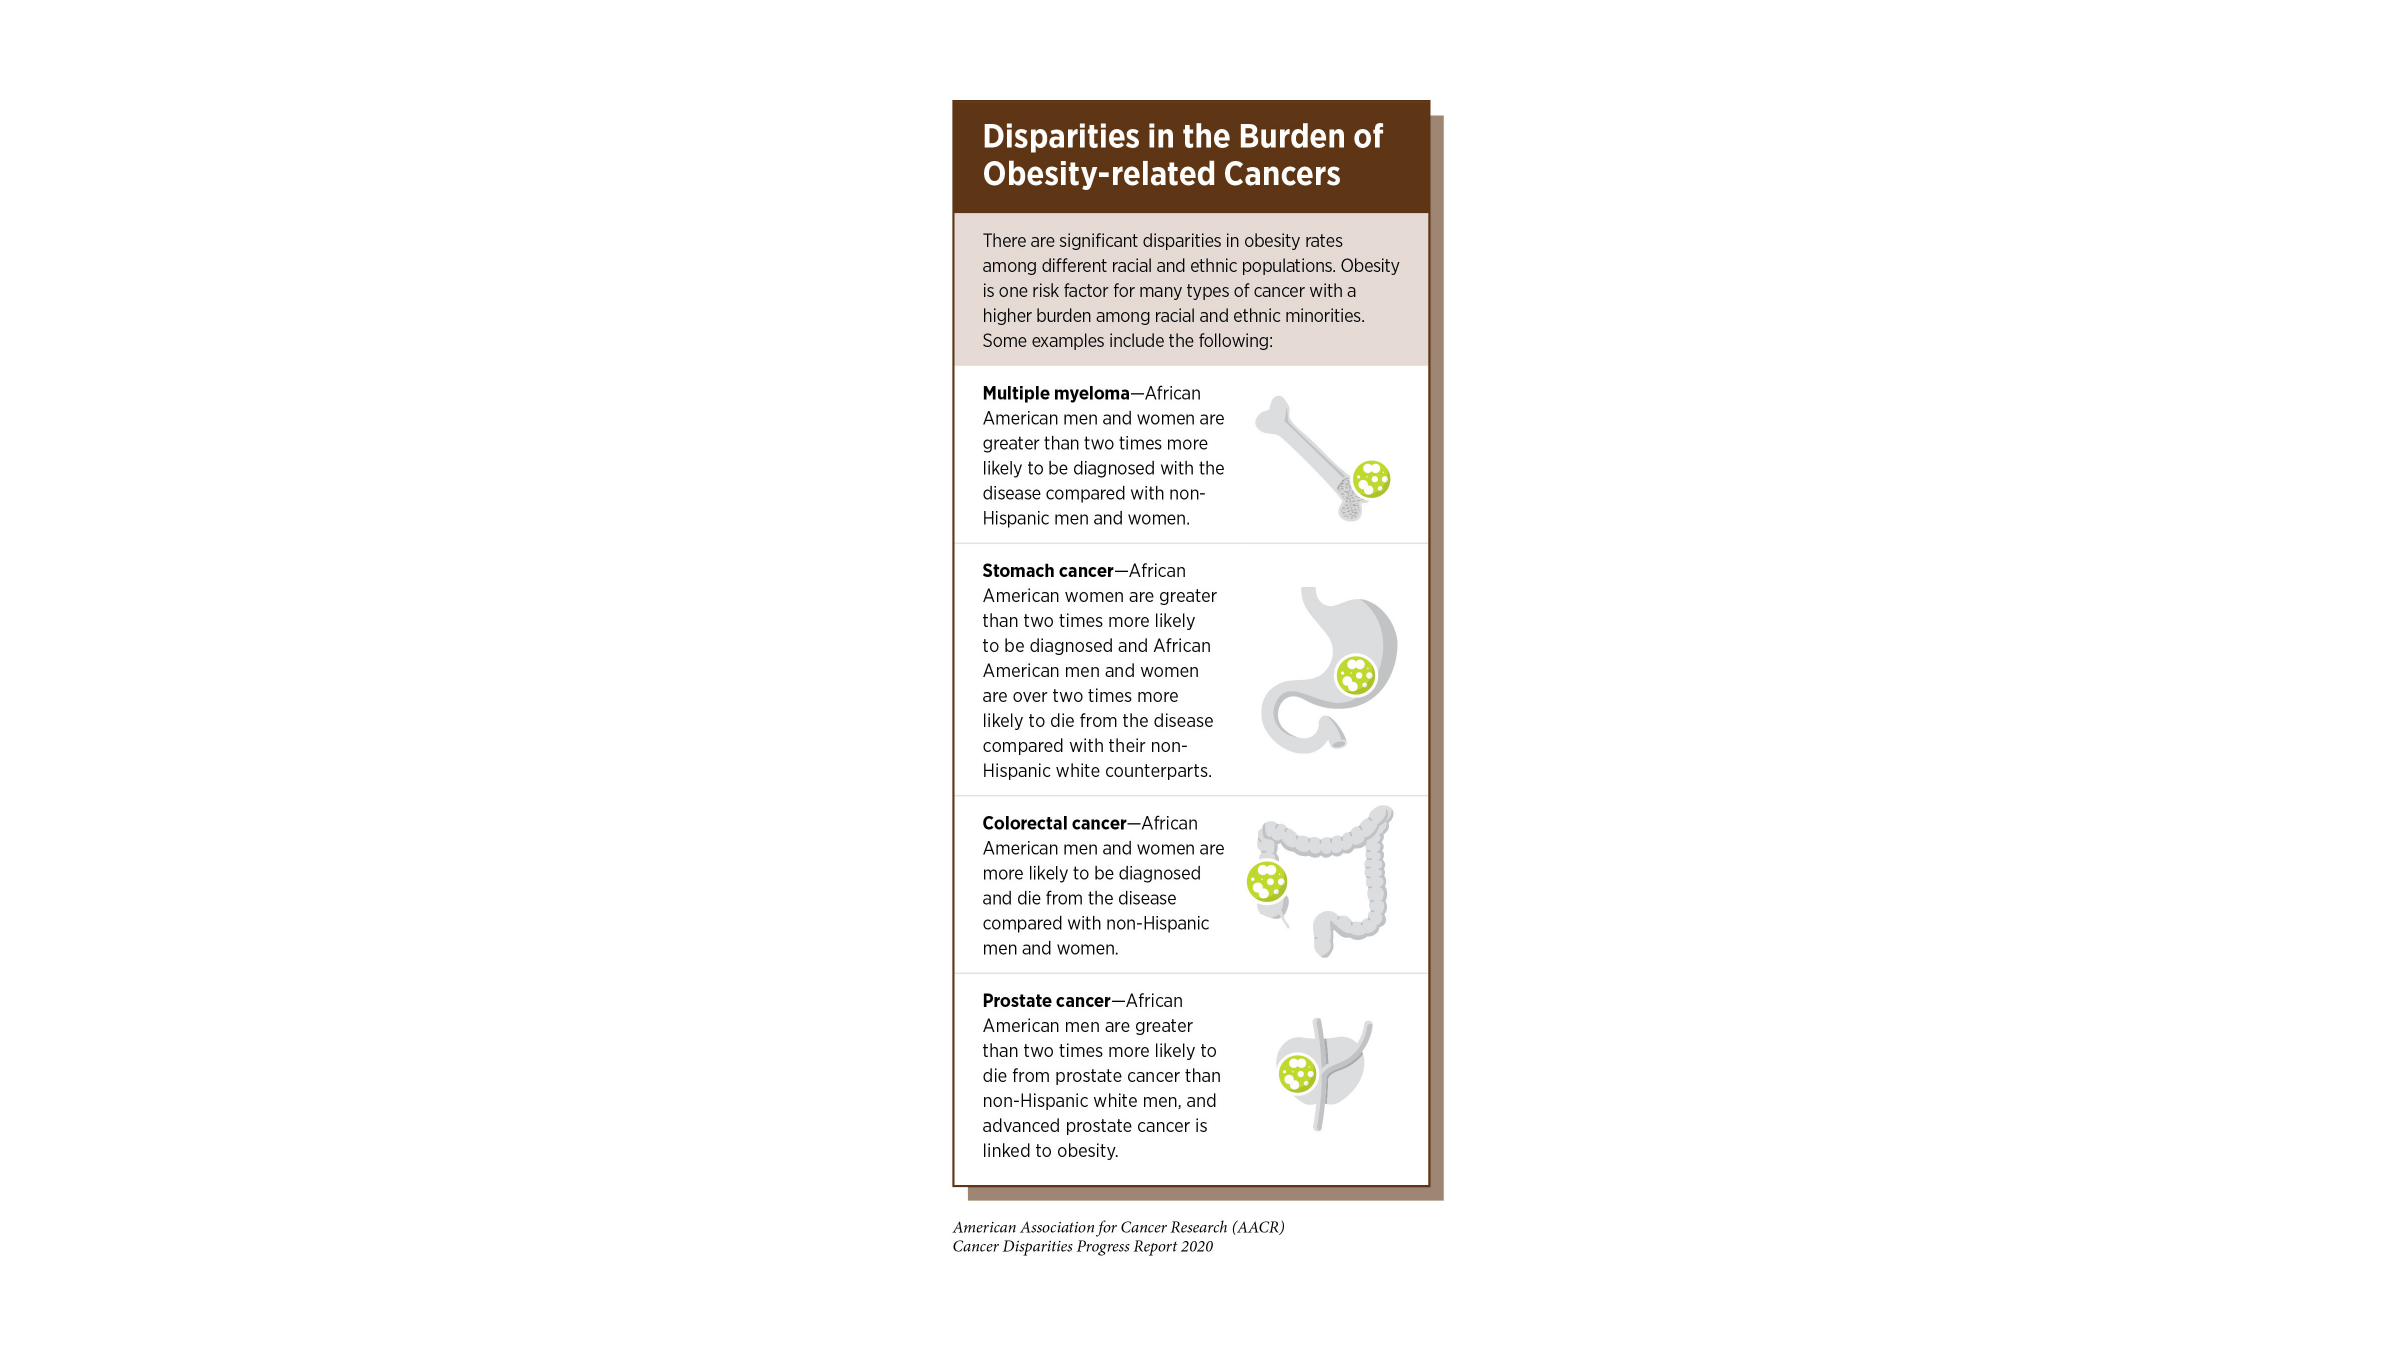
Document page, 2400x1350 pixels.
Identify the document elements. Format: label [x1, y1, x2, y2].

picture [945, 89, 1455, 1261]
